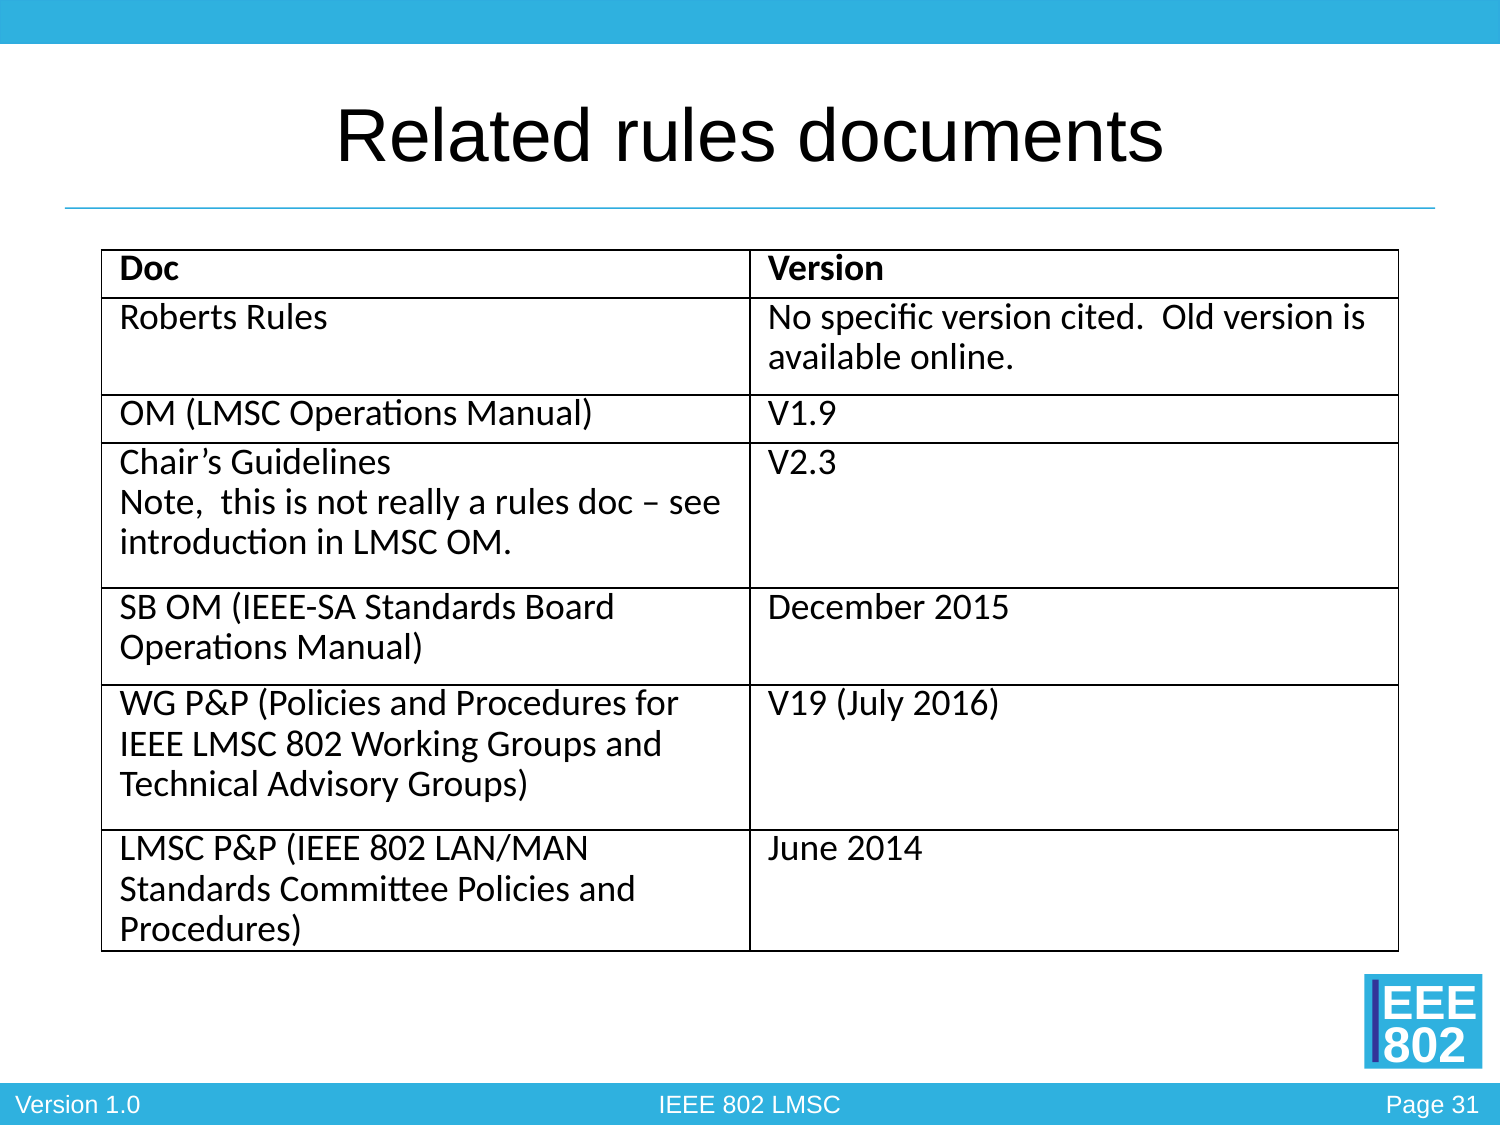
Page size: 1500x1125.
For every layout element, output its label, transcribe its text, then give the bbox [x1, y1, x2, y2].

table_cell SB OM (IEEE-SA Standards Board Operations Manual) [102, 589, 749, 684]
table_cell WG P&P (Policies and Procedures for IEEE LMSC 802 Working Groups and Technical Advisory Groups) [102, 686, 749, 829]
table_cell V1.9 [751, 396, 1398, 442]
table_cell Roberts Rules [102, 299, 749, 394]
table_cell No specific version cited. Old version is available online. [751, 299, 1398, 394]
table_header Doc [102, 251, 749, 297]
table_cell LMSC P&P (IEEE 802 LAN/MAN Standards Committee Policies and Procedures) [102, 831, 749, 950]
table_cell OM (LMSC Operations Manual) [102, 396, 749, 442]
table_header Version [751, 251, 1398, 297]
table_cell V19 (July 2016) [751, 686, 1398, 829]
title Related rules documents [75, 66, 1425, 197]
table_cell Chair’s Guidelines Note, this is not really a rules doc – see introduction in LMSC OM. [102, 444, 749, 587]
table_cell V2.3 [751, 444, 1398, 587]
table_cell December 2015 [751, 589, 1398, 684]
table_cell June 2014 [751, 831, 1398, 950]
